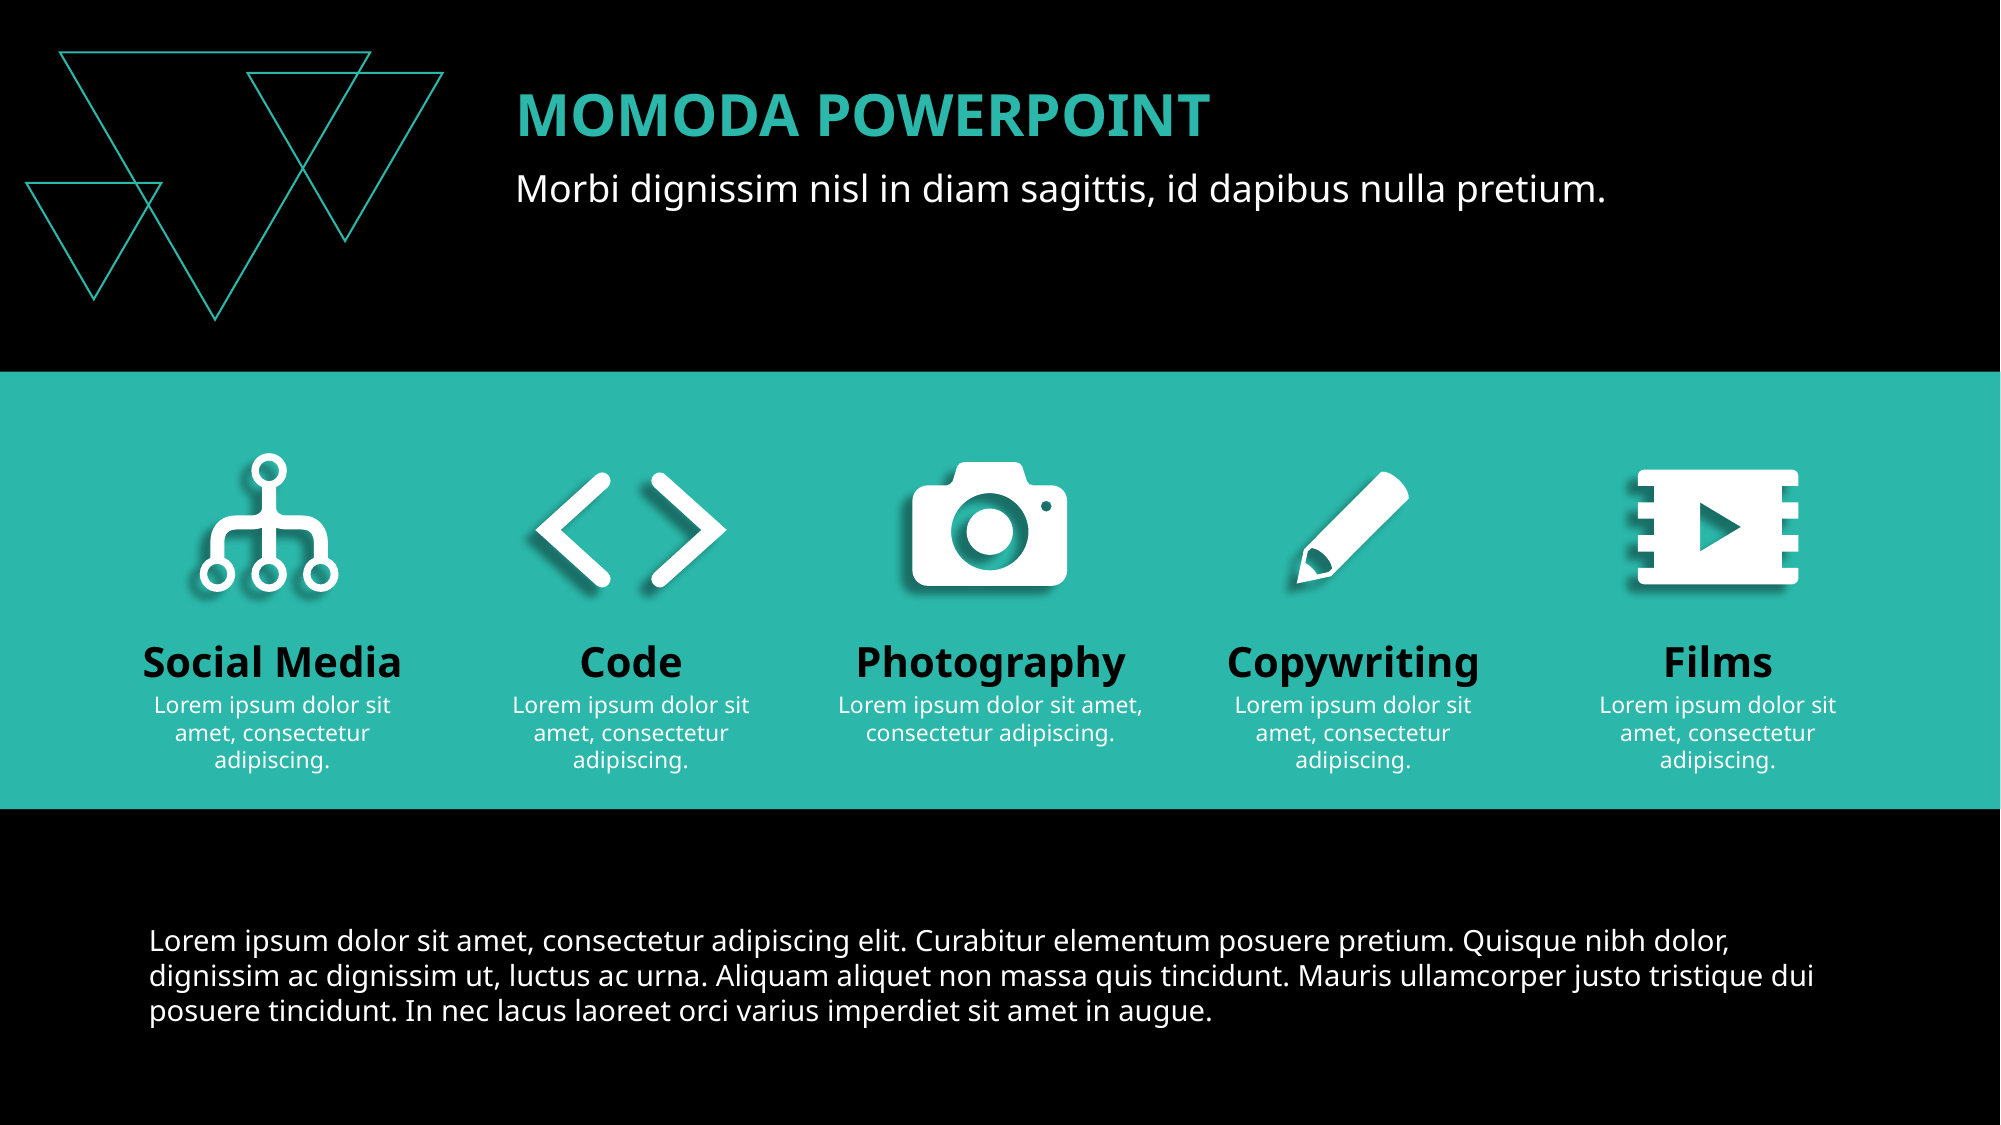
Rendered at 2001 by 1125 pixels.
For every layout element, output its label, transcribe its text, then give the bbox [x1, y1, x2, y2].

text_box [58, 51, 372, 322]
text_box MOMODA POWERPOINT [500, 71, 1354, 156]
text_box [0, 371, 2001, 810]
text_box [245, 71, 445, 244]
text_box Photography Lorem ipsum dolor sit amet, consectetur adipiscing. [803, 628, 1178, 750]
text_box [24, 181, 164, 302]
text_box Code Lorem ipsum dolor sit amet, consectetur adipiscing. [482, 628, 781, 750]
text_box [199, 453, 1799, 592]
text_box Morbi dignissim nisl in diam sagittis, id dapibus nulla pretium. [500, 157, 1918, 218]
text_box Films Lorem ipsum dolor sit amet, consectetur adipiscing. [1564, 628, 1872, 750]
text_box Lorem ipsum dolor sit amet, consectetur adipiscing elit. Curabitur elementum posuere pretium. Quisque nibh dolor, dignissim ac dignissim ut, luctus ac urna. Aliquam aliquet non massa quis tincidunt. Mauris ullamcorper justo tristique dui posuere tincidunt. In nec lacus laoreet orci varius imperdiet sit amet in augue. [133, 914, 1883, 1049]
text_box Copywriting Lorem ipsum dolor sit amet, consectetur adipiscing. [1201, 628, 1506, 750]
text_box Social Media Lorem ipsum dolor sit amet, consectetur adipiscing. [122, 628, 423, 750]
